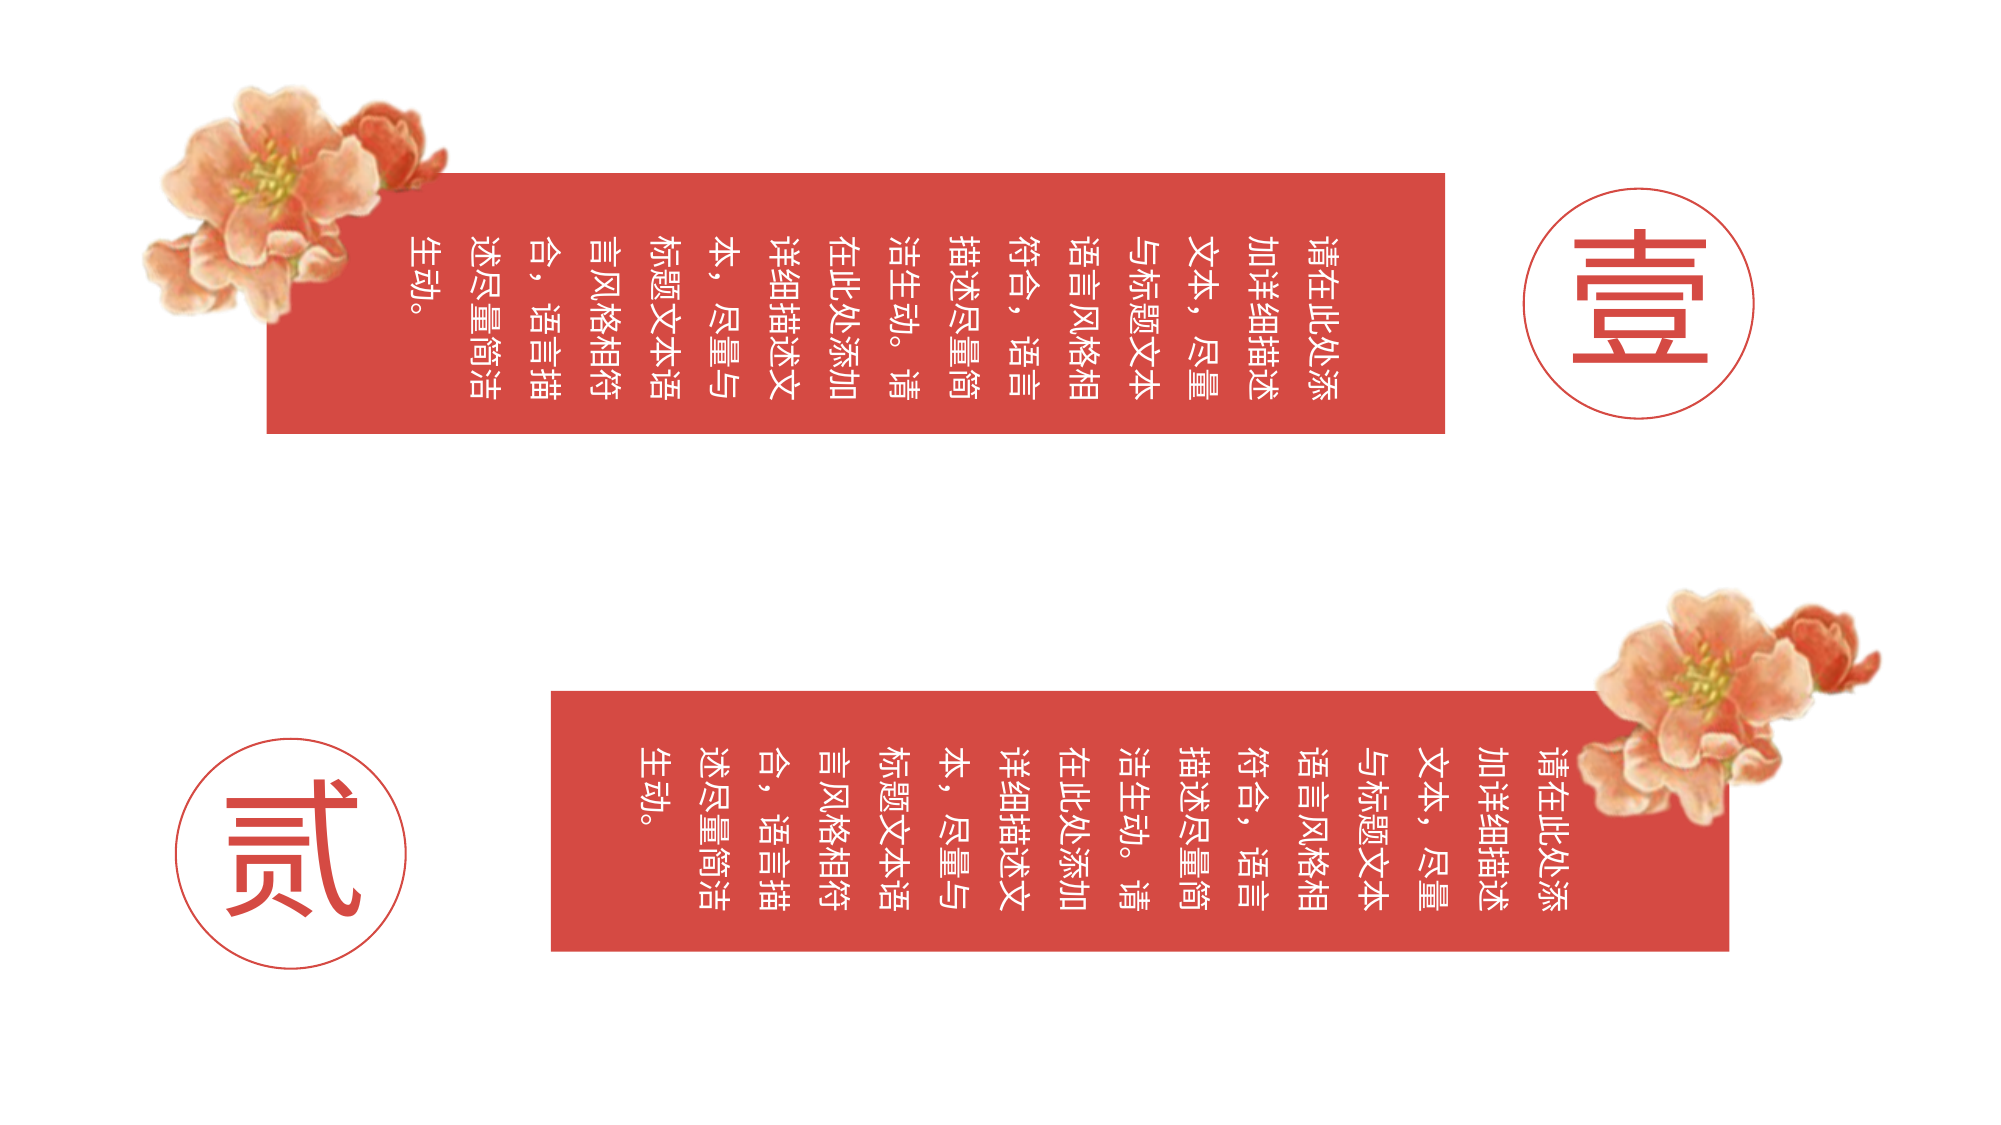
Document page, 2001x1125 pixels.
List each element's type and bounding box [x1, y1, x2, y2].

text_box [1523, 188, 1754, 419]
text_box [550, 586, 1885, 952]
text_box [141, 83, 1446, 434]
text_box [175, 738, 406, 969]
